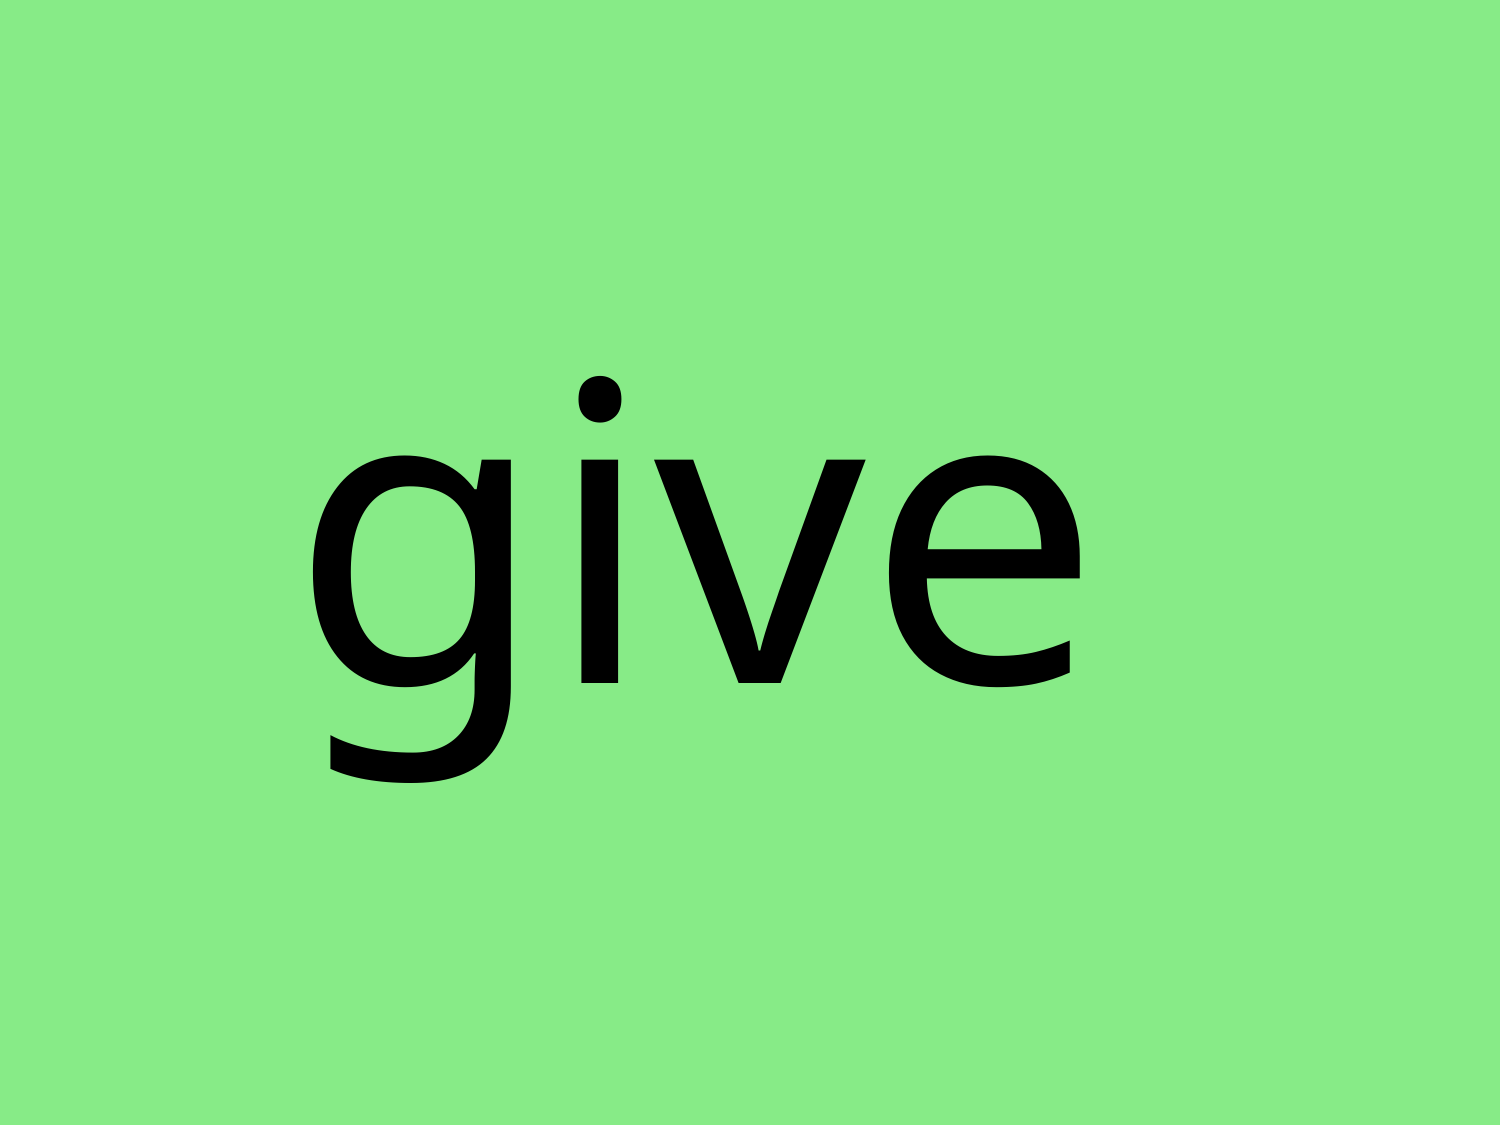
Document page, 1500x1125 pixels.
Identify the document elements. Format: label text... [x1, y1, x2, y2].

text_box give [41, 259, 1459, 775]
